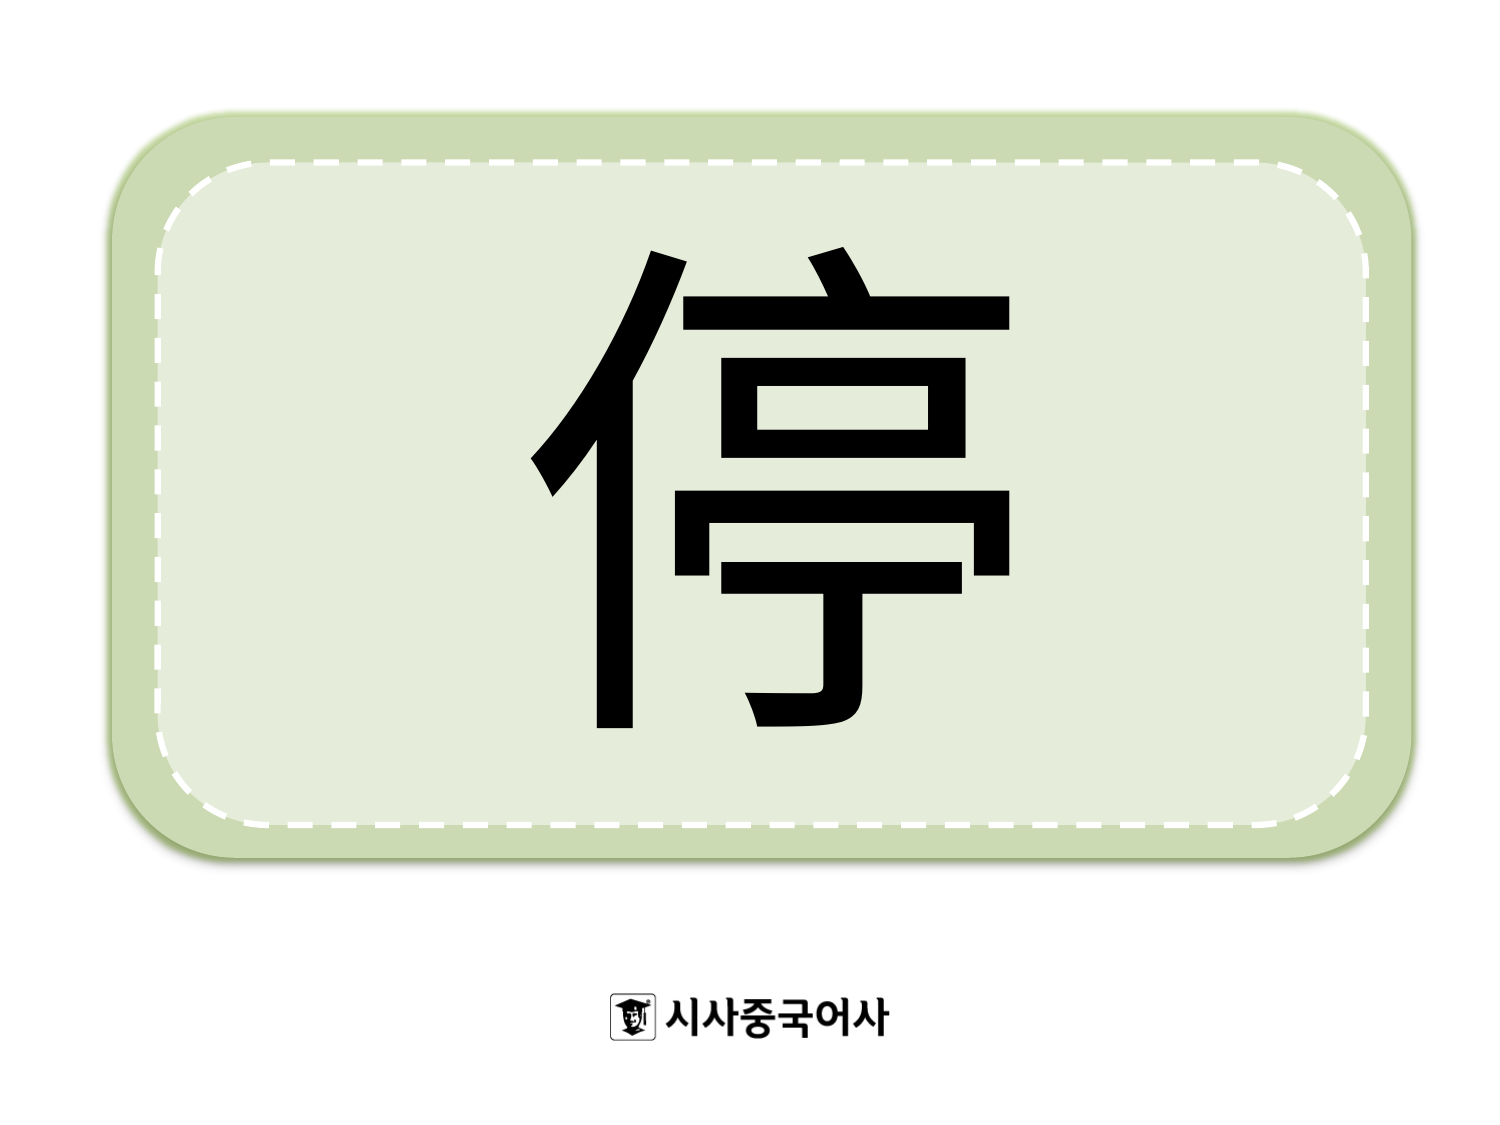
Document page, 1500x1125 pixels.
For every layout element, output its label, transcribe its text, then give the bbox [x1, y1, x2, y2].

text_box [162, 160, 1371, 824]
text_box 停 [171, 148, 1380, 811]
picture [602, 987, 898, 1047]
